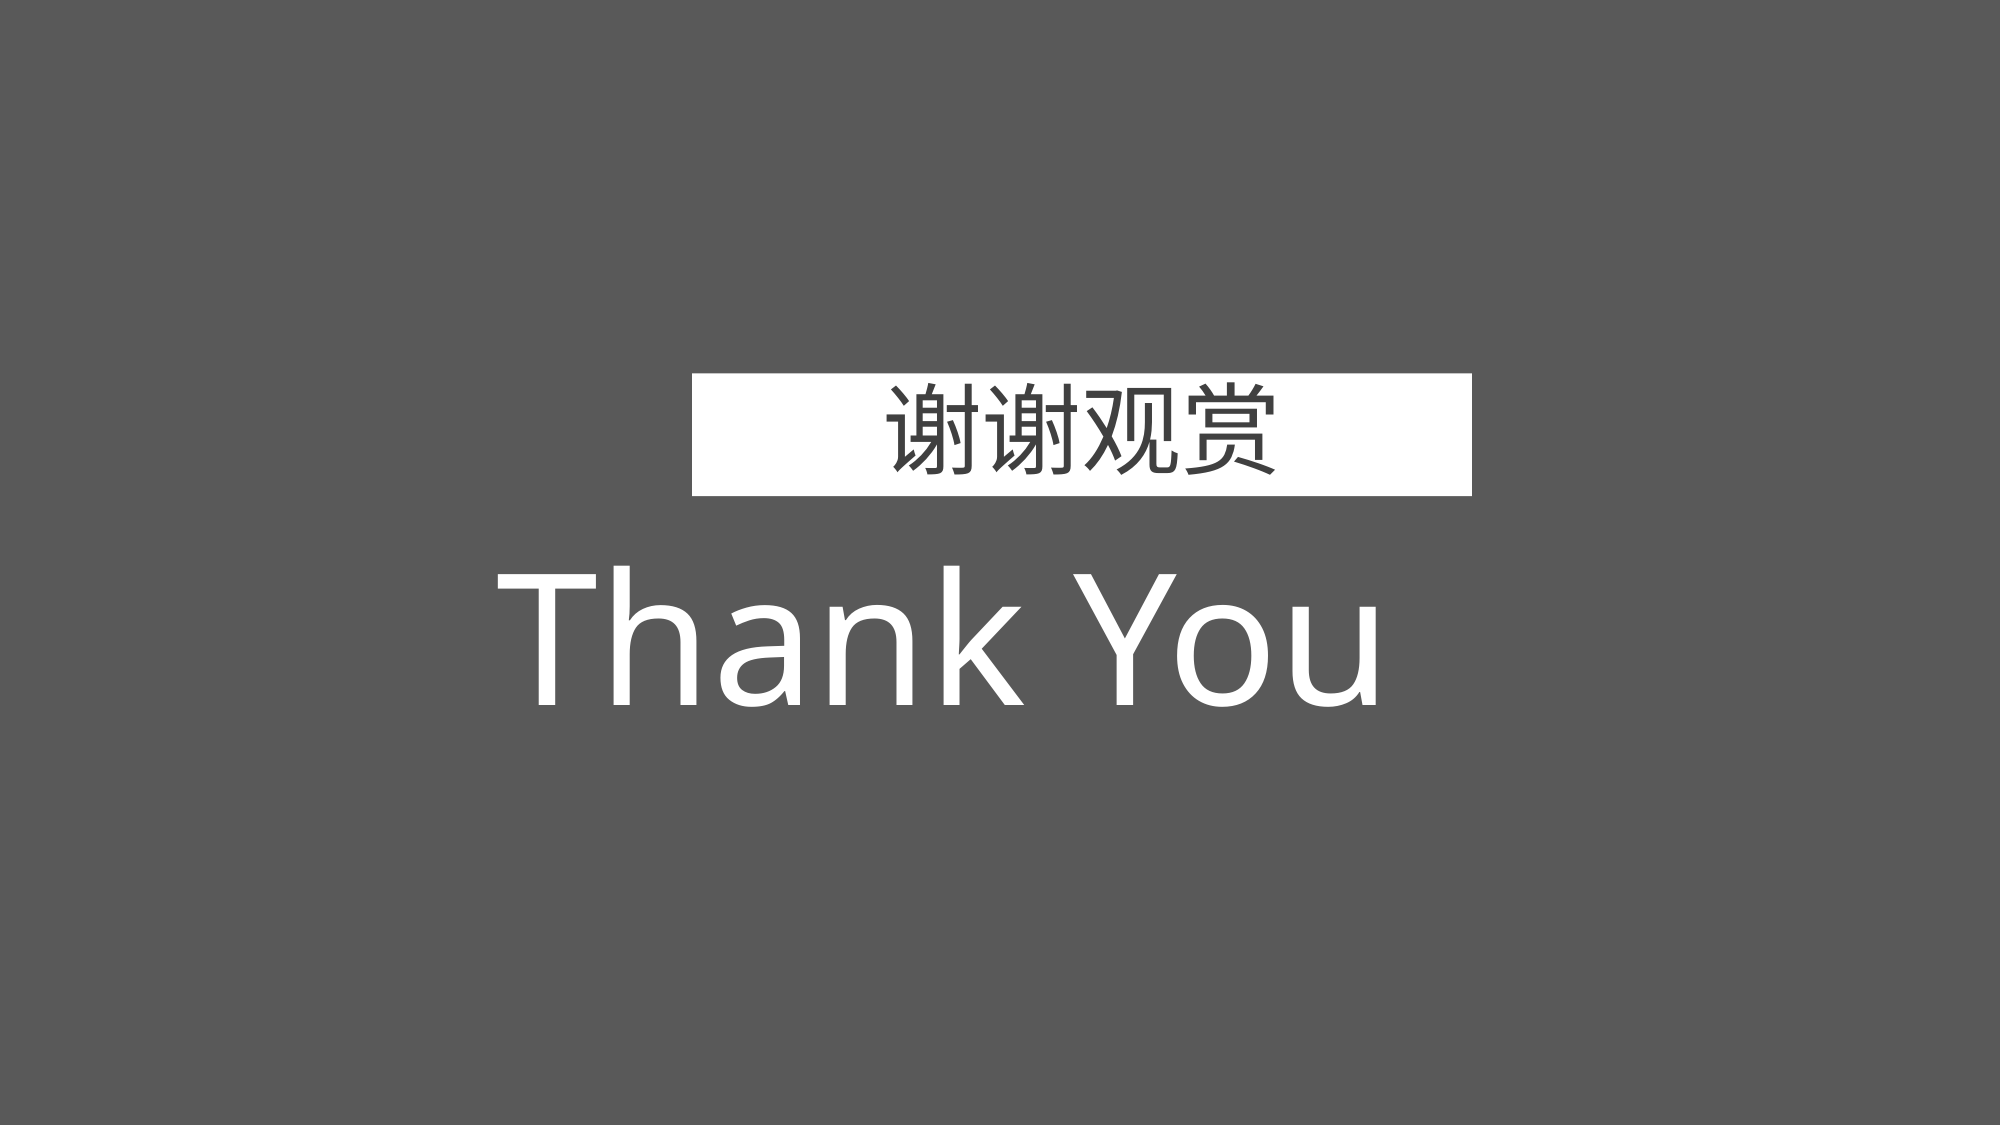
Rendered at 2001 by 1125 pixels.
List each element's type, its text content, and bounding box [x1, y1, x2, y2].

text_box 谢谢观赏 [692, 373, 1472, 497]
text_box Thank You [482, 514, 1761, 750]
